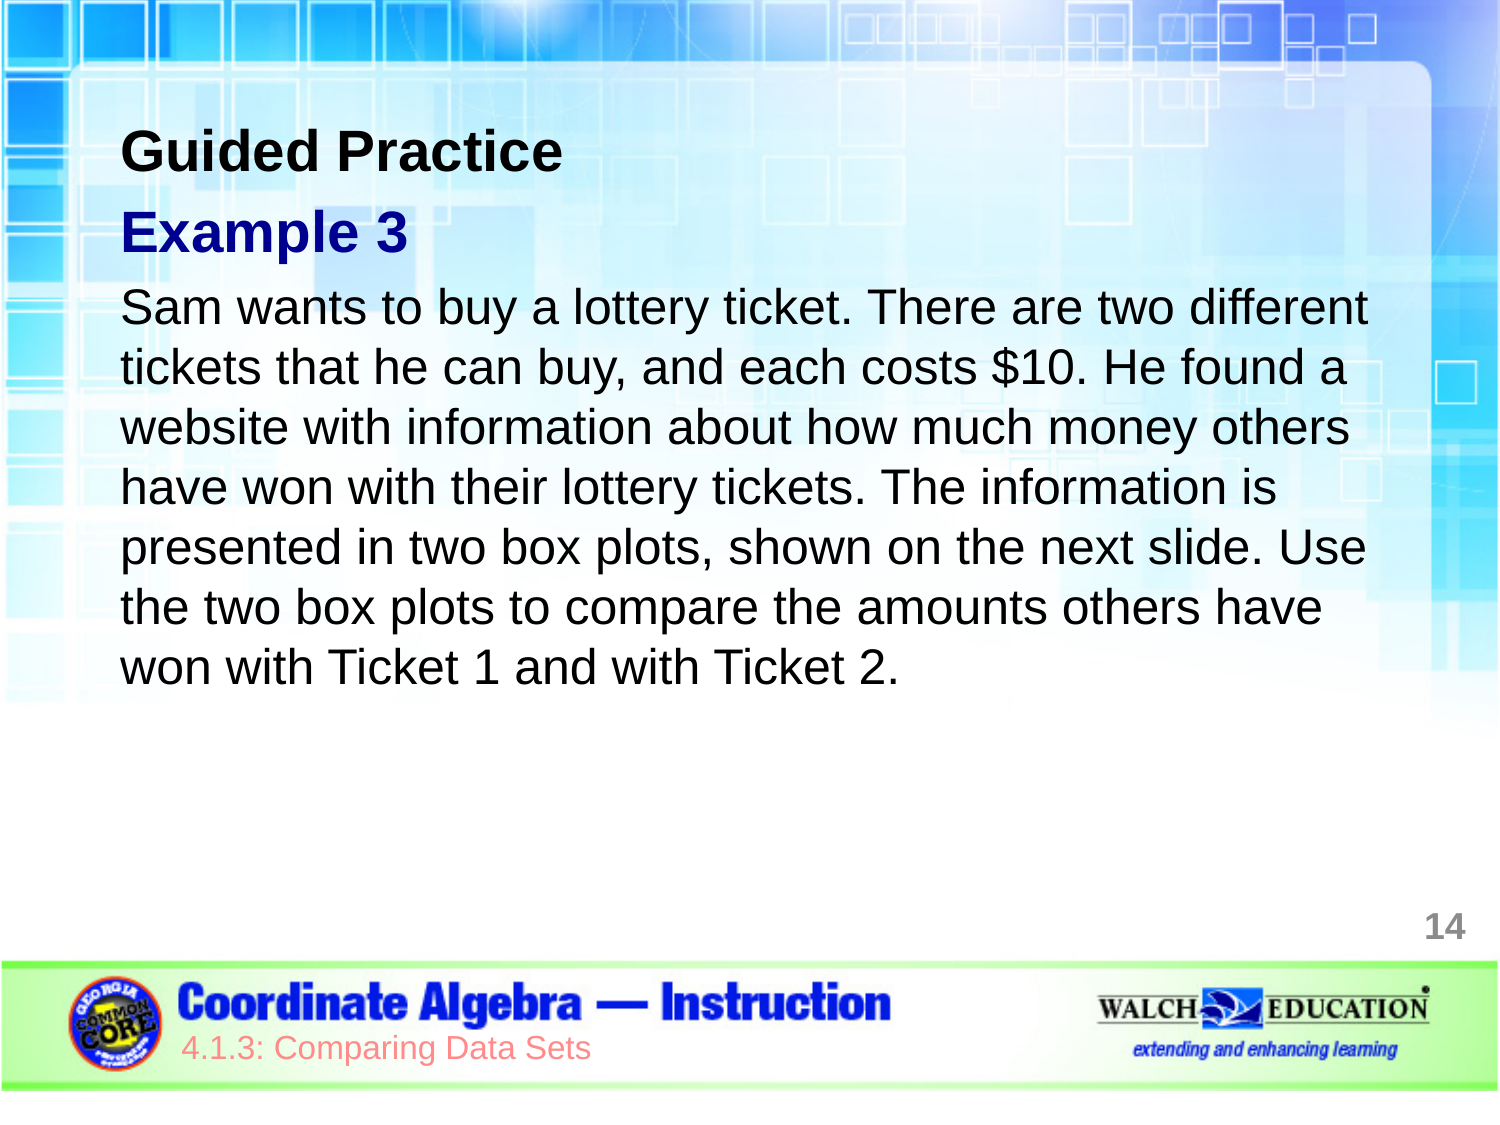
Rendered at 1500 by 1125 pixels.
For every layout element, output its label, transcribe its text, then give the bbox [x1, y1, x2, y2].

subtitle Guided Practice Example 3 Sam wants to buy a lottery ticket. There are two different tickets that he can buy, and each costs $10. He found a website with information about how much money others have won with their lottery tickets. The information is presented in two box plots, shown on the next slide. Use the two box plots to compare the amounts others have won with Ticket 1 and with Ticket 2. [105, 105, 1394, 949]
slide_number 14 [1361, 901, 1481, 949]
picture [1, 0, 1500, 1091]
footer 4.1.3: Comparing Data Sets [166, 1024, 1080, 1069]
